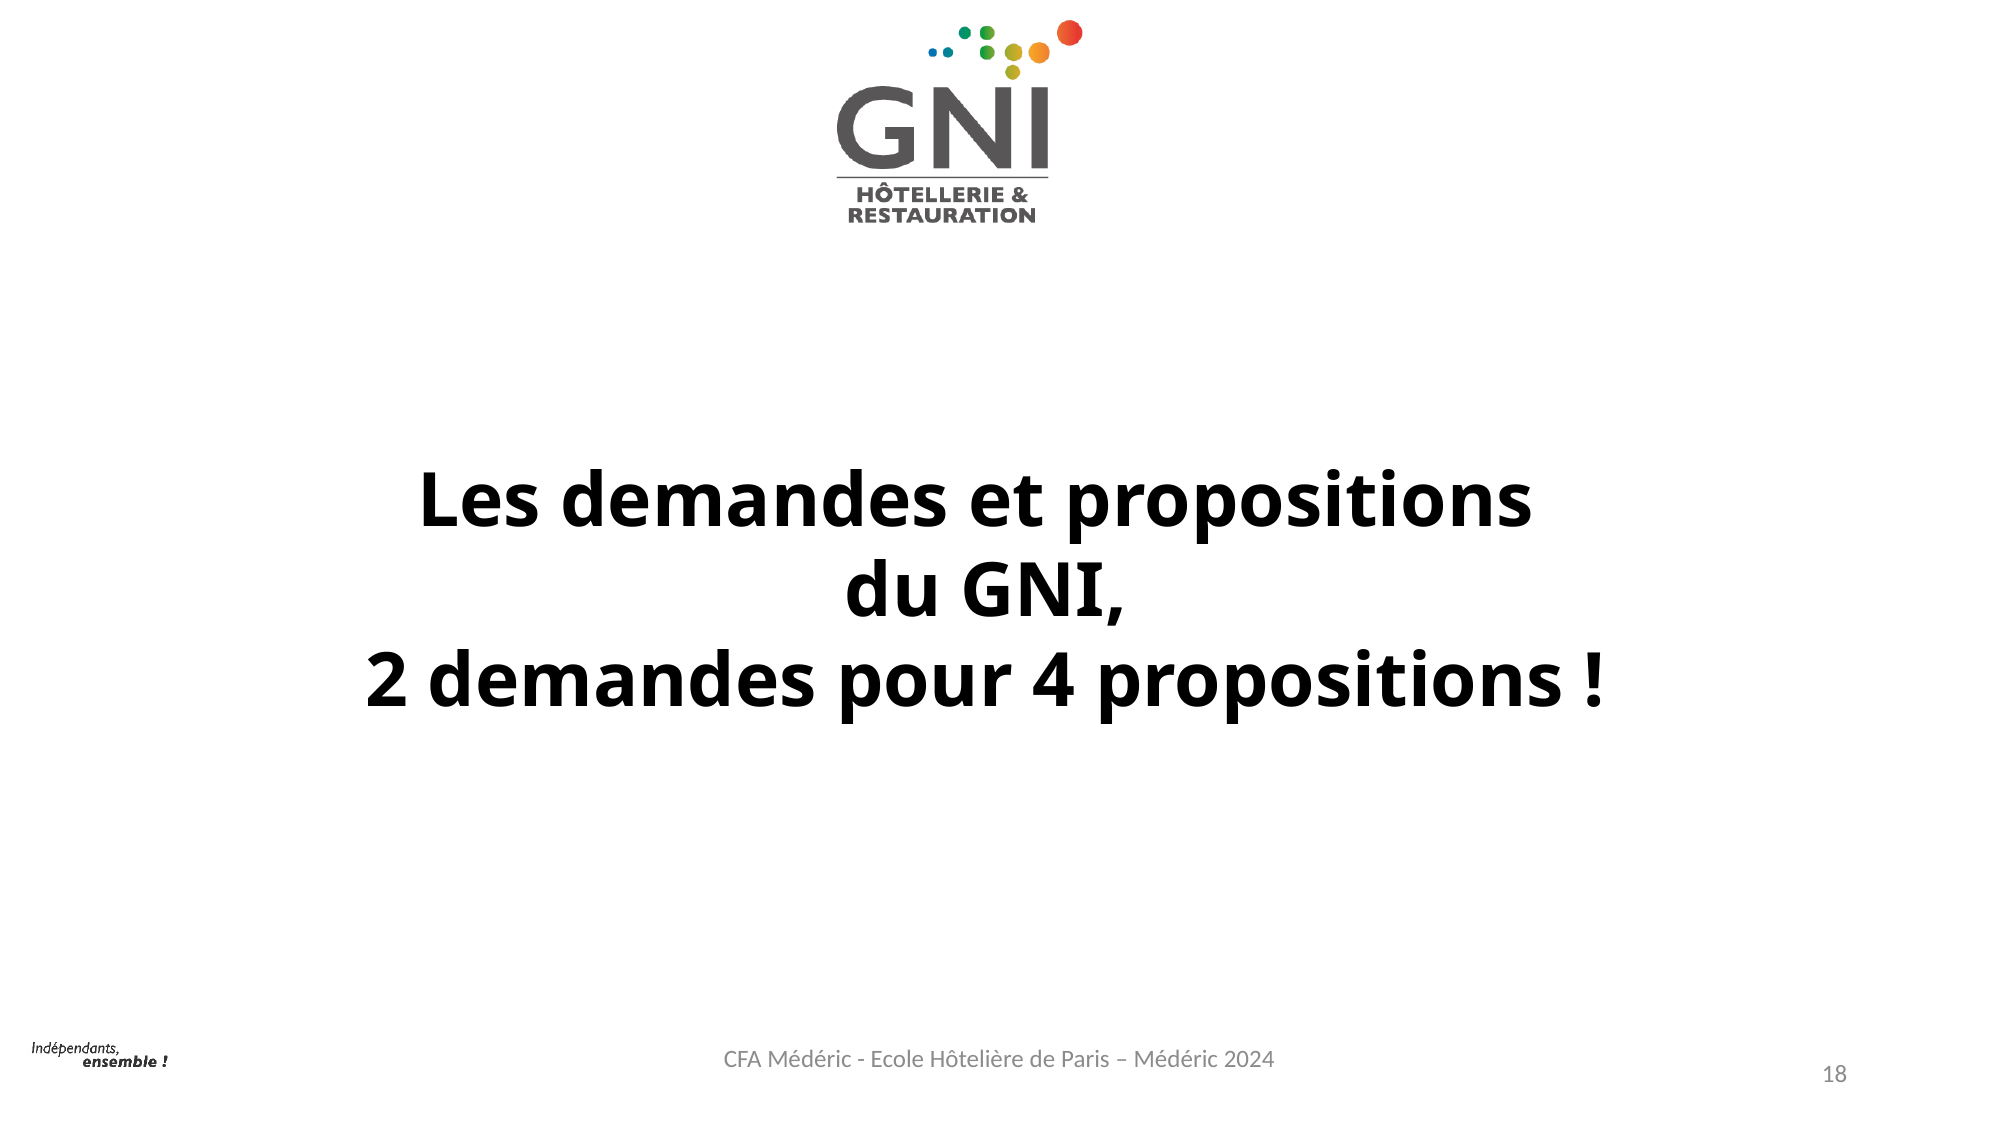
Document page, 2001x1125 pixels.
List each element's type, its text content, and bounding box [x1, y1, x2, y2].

picture [0, 987, 195, 1125]
text_box Les demandes et propositions du GNI, 2 demandes pour 4 propositions ! [75, 443, 1896, 804]
slide_number 18 [1412, 1042, 1863, 1103]
picture [808, 0, 1106, 253]
footer CFA Médéric - Ecole Hôtelière de Paris – Médéric 2024 [662, 1042, 1338, 1103]
